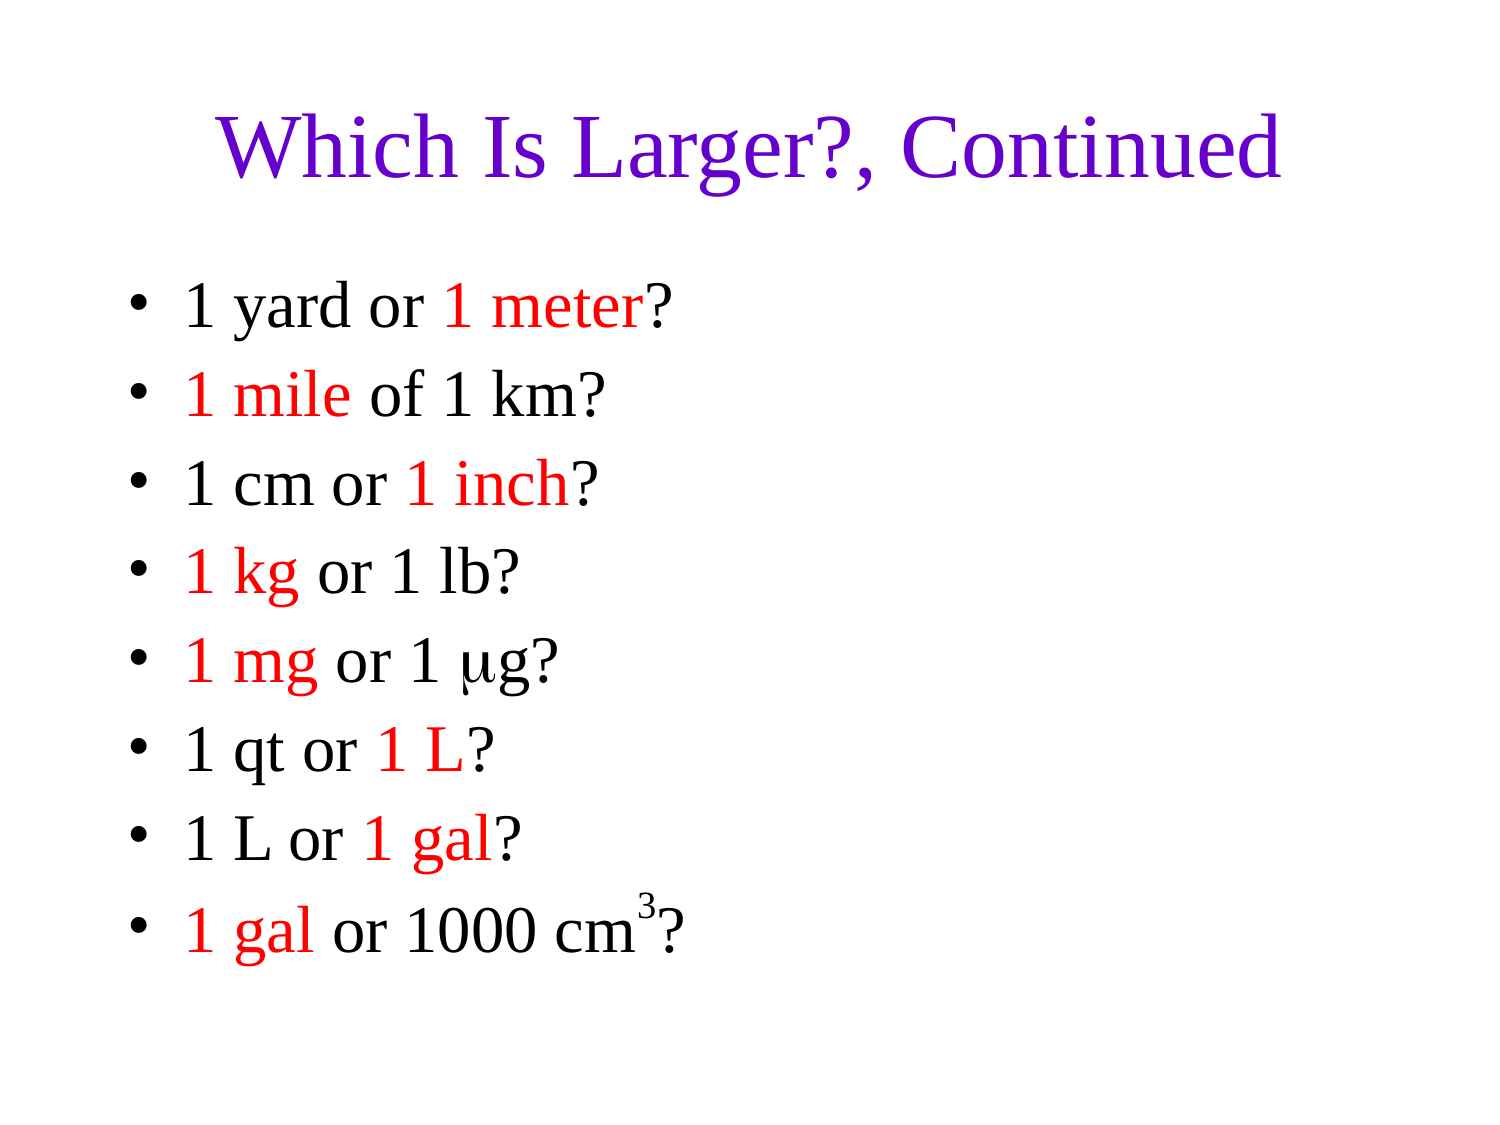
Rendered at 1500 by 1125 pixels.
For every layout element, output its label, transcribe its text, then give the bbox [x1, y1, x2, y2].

text_box Which Is Larger?, Continued [112, 46, 1388, 235]
text_box 1 yard or 1 meter? 1 mile of 1 km? 1 cm or 1 inch? 1 kg or 1 lb? 1 mg or 1 g? 1 qt or 1 L? 1 L or 1 gal? 1 gal or 1000 cm3? [112, 262, 1388, 1000]
